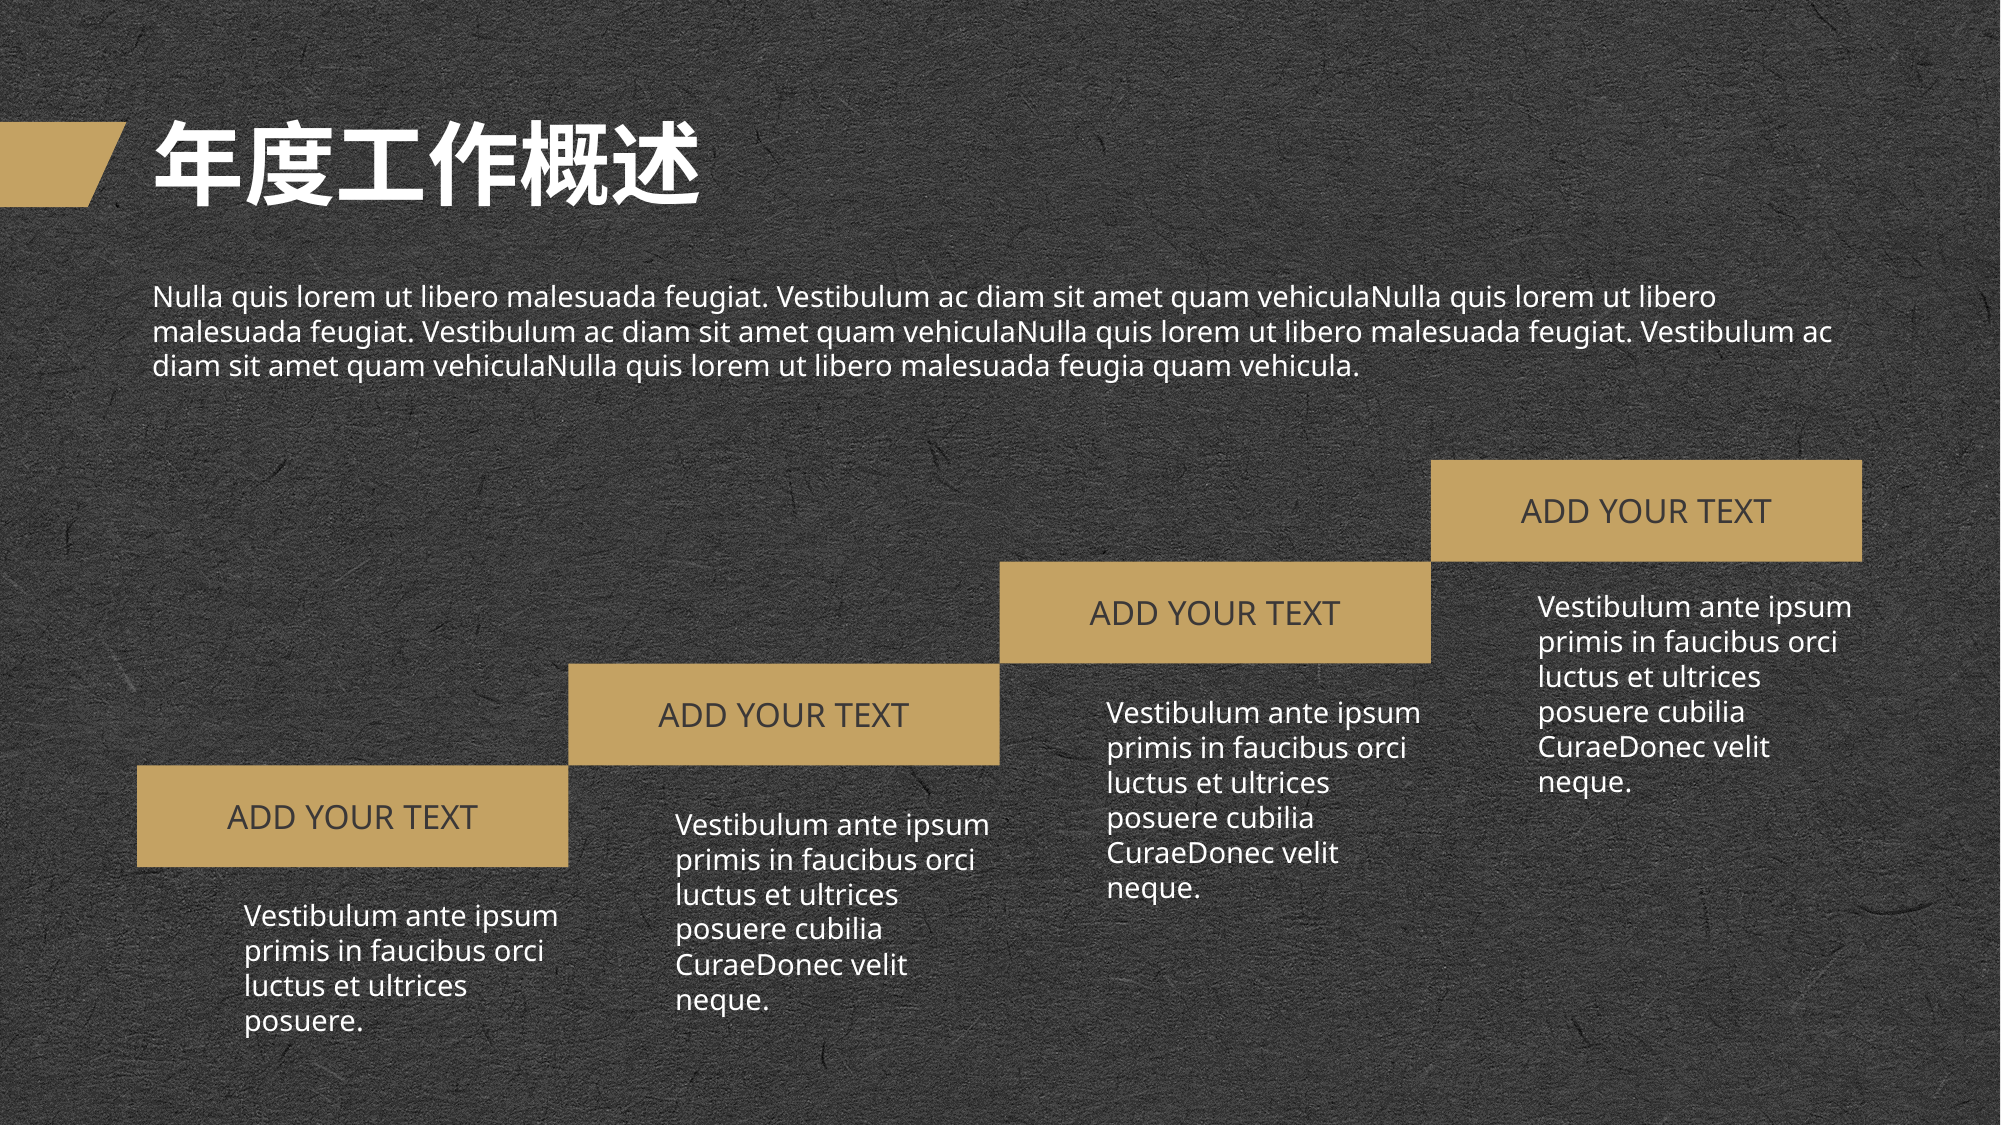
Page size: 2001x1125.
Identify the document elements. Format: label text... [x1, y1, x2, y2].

text_box Vestibulum ante ipsum primis in faucibus orci luctus et ultrices posuere cubilia CuraeDonec velit neque. [1522, 580, 1879, 806]
text_box [136, 764, 569, 868]
text_box Nulla quis lorem ut libero malesuada feugiat. Vestibulum ac diam sit amet quam vehiculaNulla quis lorem ut libero malesuada feugiat. Vestibulum ac diam sit amet quam vehiculaNulla quis lorem ut libero malesuada feugiat. Vestibulum ac diam sit amet quam vehiculaNulla quis lorem ut libero malesuada feugia quam vehicula. [137, 270, 1887, 391]
text_box [1430, 459, 1863, 563]
text_box Vestibulum ante ipsum primis in faucibus orci luctus et ultrices posuere. [229, 890, 585, 1045]
text_box Vestibulum ante ipsum primis in faucibus orci luctus et ultrices posuere cubilia CuraeDonec velit neque. [660, 798, 1016, 1024]
text_box ADD YOUR TEXT [643, 686, 925, 742]
text_box ADD YOUR TEXT [1506, 483, 1788, 538]
picture [0, 0, 2001, 1125]
text_box [567, 663, 1001, 766]
text_box ADD YOUR TEXT [212, 788, 494, 844]
text_box [999, 561, 1432, 665]
title 年度工作概述 [137, 59, 1863, 270]
text_box ADD YOUR TEXT [1074, 584, 1356, 640]
text_box Vestibulum ante ipsum primis in faucibus orci luctus et ultrices posuere cubilia CuraeDonec velit neque. [1091, 687, 1447, 912]
